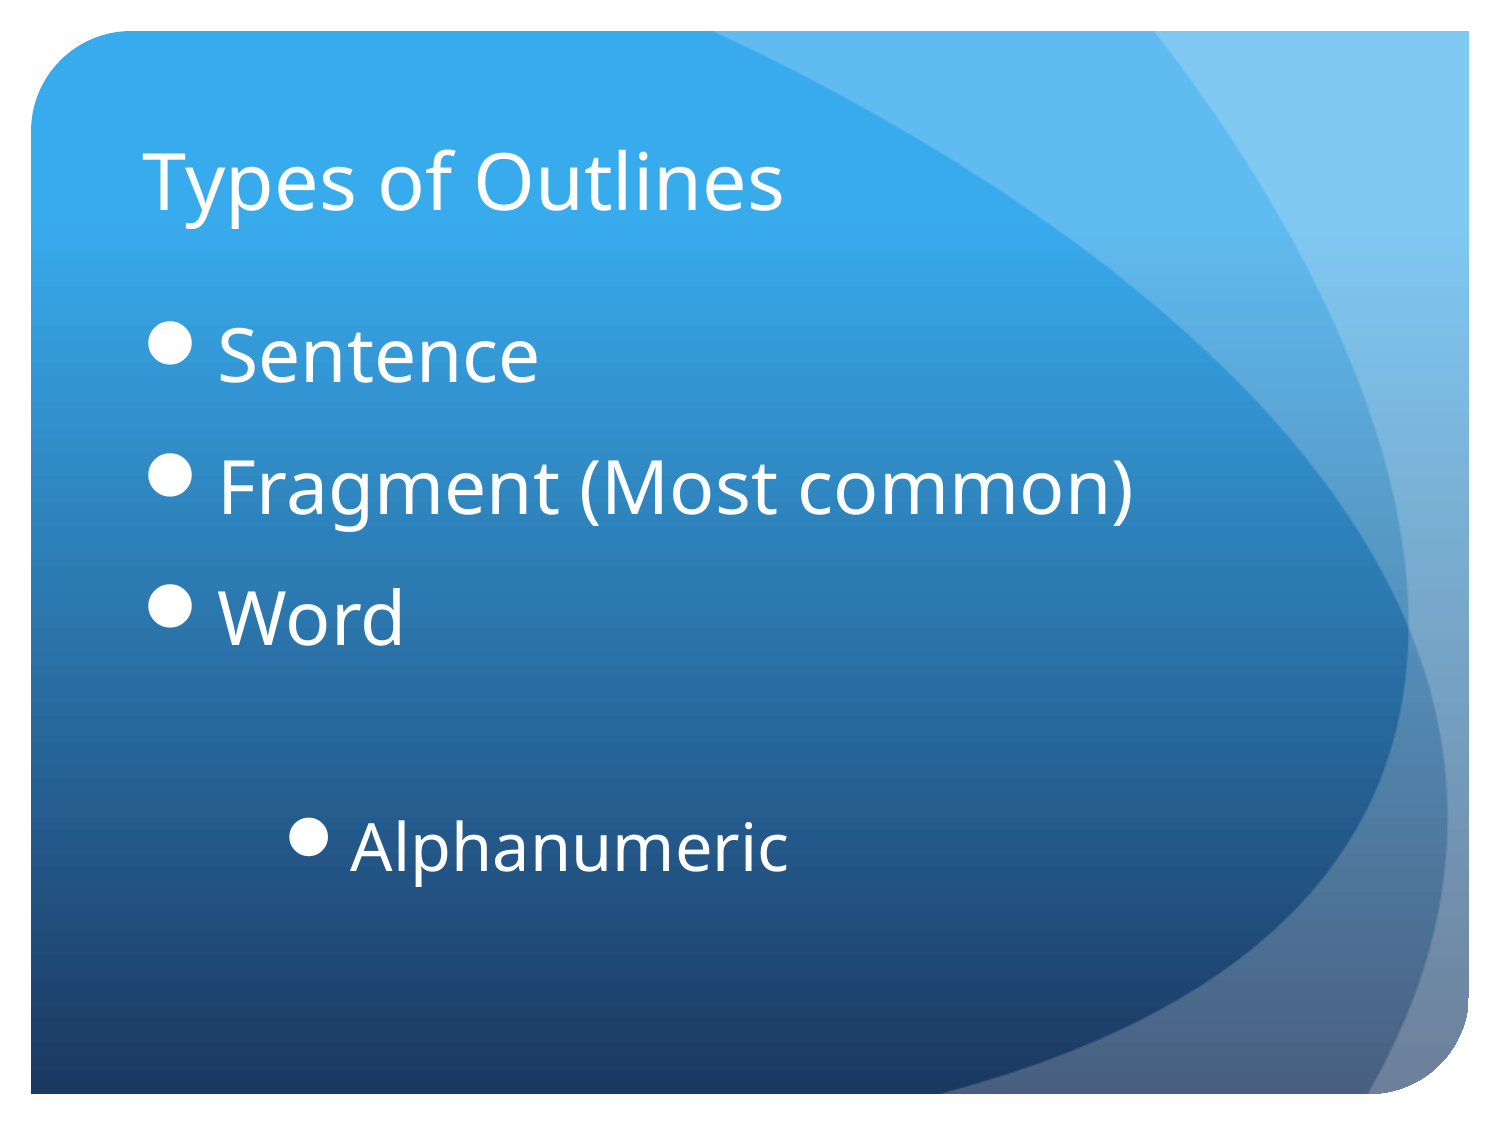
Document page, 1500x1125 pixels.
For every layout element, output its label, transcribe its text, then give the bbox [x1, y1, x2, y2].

title Types of Outlines [127, 62, 1372, 234]
picture [24, 30, 1473, 1094]
list Sentence Fragment (Most common) Word Alphanumeric [127, 299, 1372, 991]
